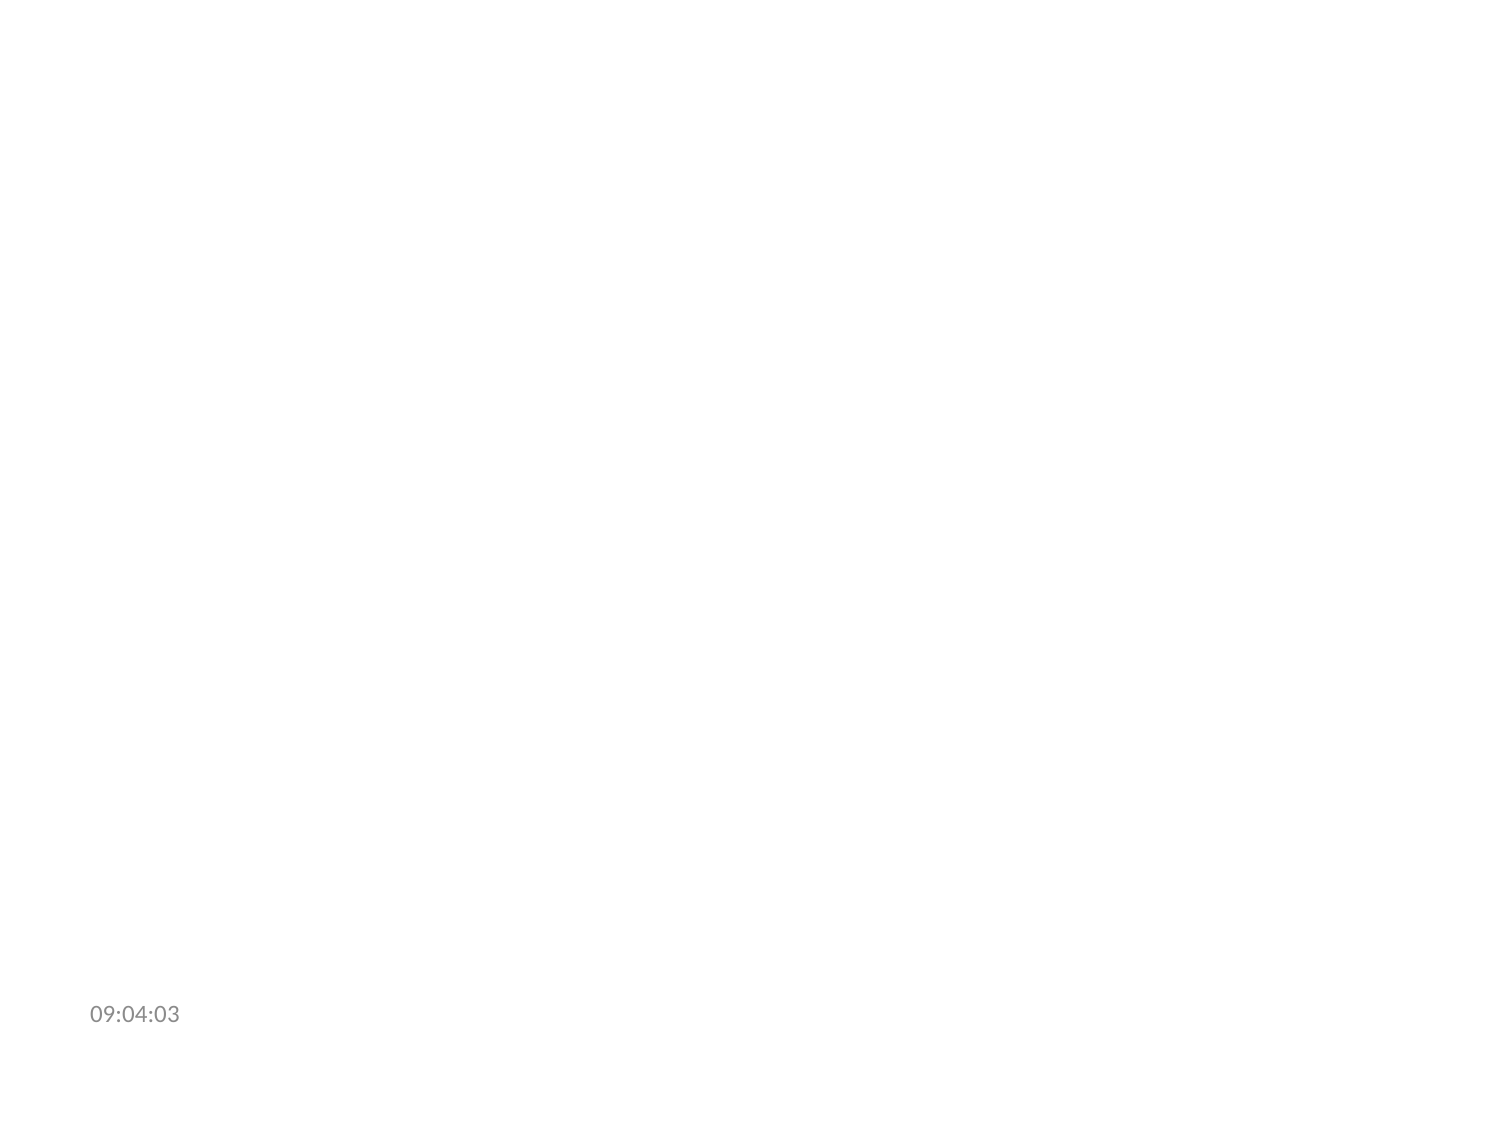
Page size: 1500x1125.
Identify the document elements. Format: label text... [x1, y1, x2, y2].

text_box 15:35:09 [75, 982, 425, 1043]
